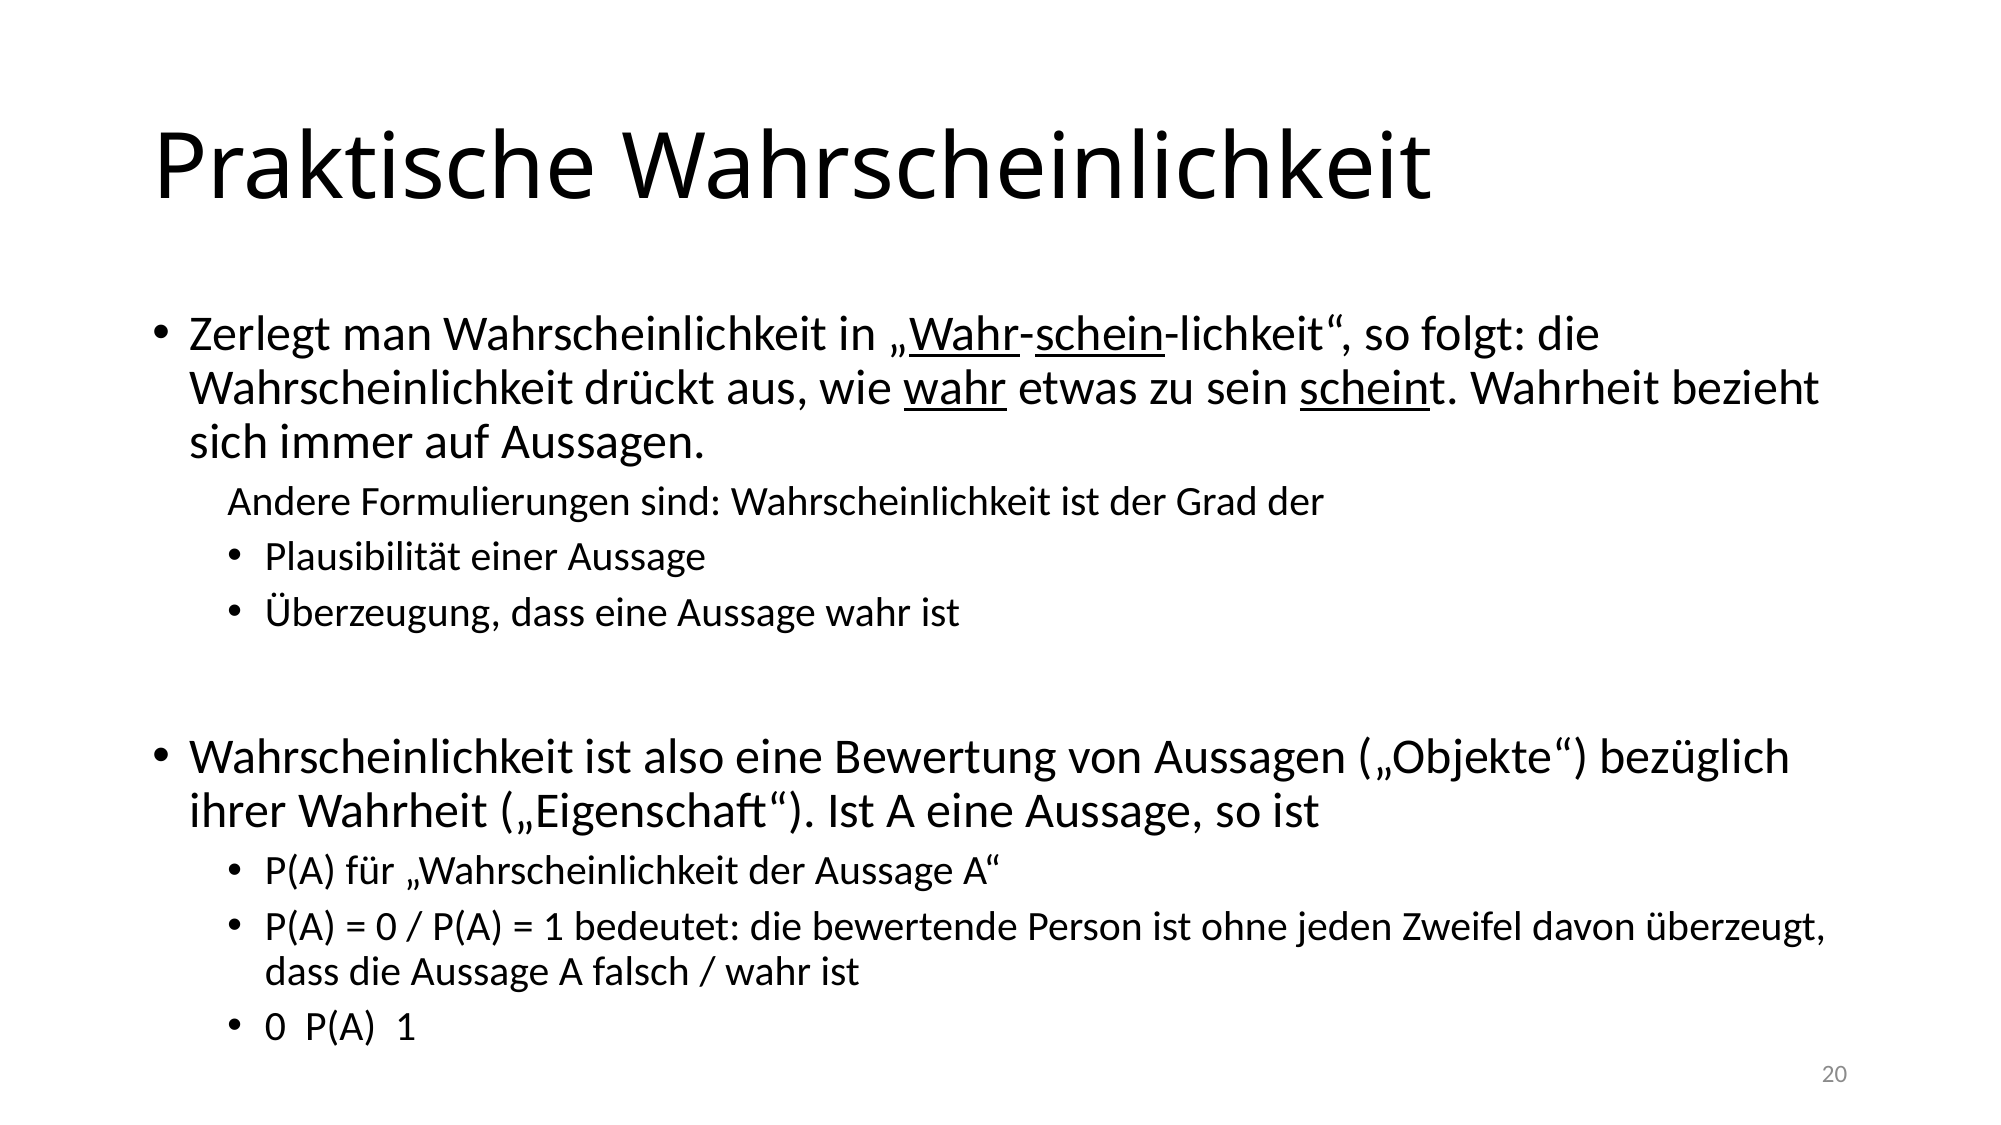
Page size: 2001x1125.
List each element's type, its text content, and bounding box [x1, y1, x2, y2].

title Praktische Wahrscheinlichkeit [137, 59, 1863, 278]
slide_number 20 [1412, 1042, 1863, 1103]
